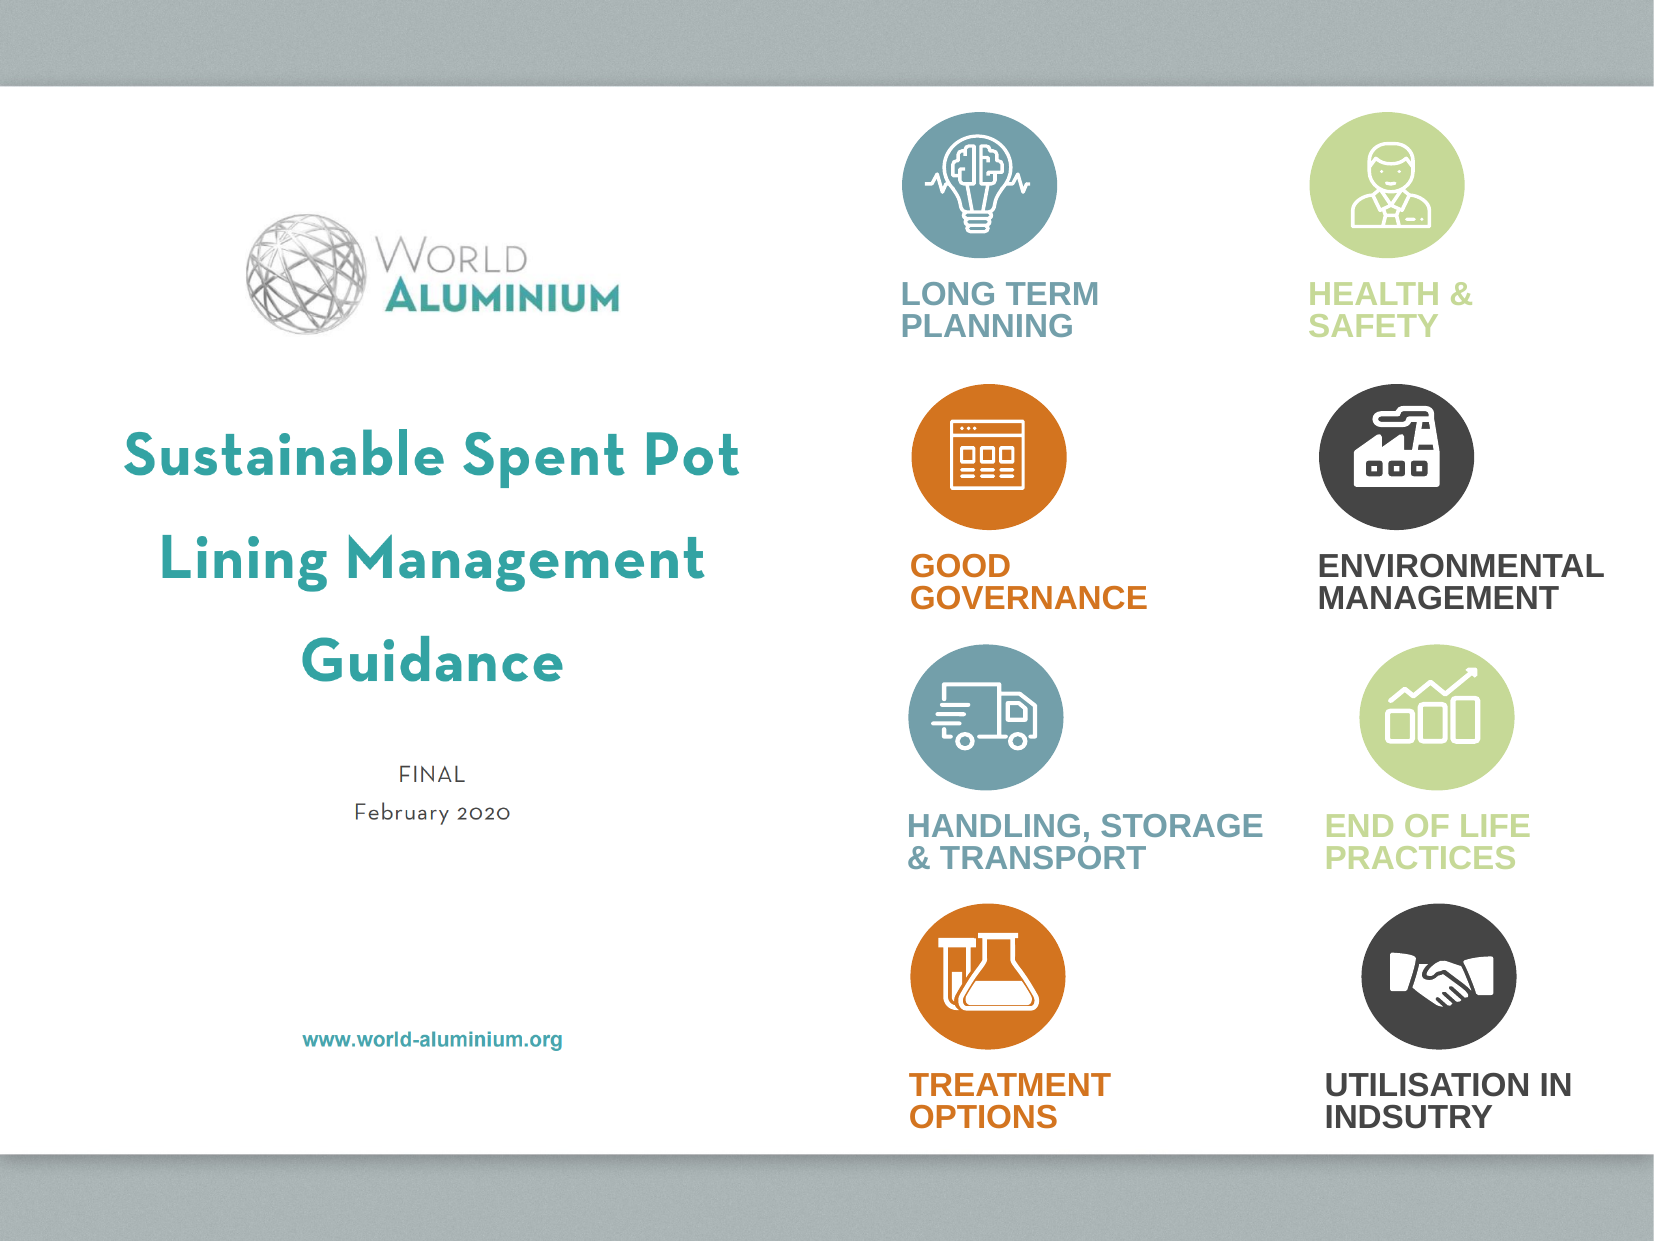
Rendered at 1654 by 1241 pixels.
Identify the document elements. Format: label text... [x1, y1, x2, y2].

text_box TREATMENT OPTIONS [894, 1063, 1223, 1143]
text_box [1357, 642, 1517, 793]
text_box UTILISATION IN INDSUTRY [1309, 1063, 1638, 1143]
text_box [908, 901, 1068, 1052]
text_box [1389, 952, 1494, 1007]
text_box [899, 109, 1060, 261]
text_box [1350, 141, 1432, 229]
text_box [950, 419, 1025, 490]
picture [0, 0, 1654, 1241]
text_box HANDLING, STORAGE & TRANSPORT [892, 804, 1281, 884]
text_box [939, 682, 1038, 751]
text_box END OF LIFE PRACTICES [1309, 804, 1638, 884]
text_box [924, 134, 1031, 234]
text_box [935, 712, 967, 717]
text_box LONG TERM PLANNING [885, 272, 1214, 351]
text_box [1316, 381, 1477, 533]
text_box [906, 642, 1066, 793]
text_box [938, 932, 1040, 1011]
text_box [1389, 668, 1477, 702]
text_box [1359, 901, 1519, 1052]
text_box [1353, 405, 1440, 487]
text_box [909, 381, 1069, 533]
text_box ENVIRONMENTAL MANAGEMENT [1302, 544, 1631, 623]
text_box HEALTH & SAFETY [1293, 272, 1605, 351]
text_box [931, 721, 962, 726]
text_box [1307, 109, 1467, 261]
text_box [1386, 709, 1415, 743]
text_box [1418, 702, 1447, 743]
text_box GOOD GOVERNANCE [895, 544, 1224, 623]
text_box [1451, 696, 1480, 743]
